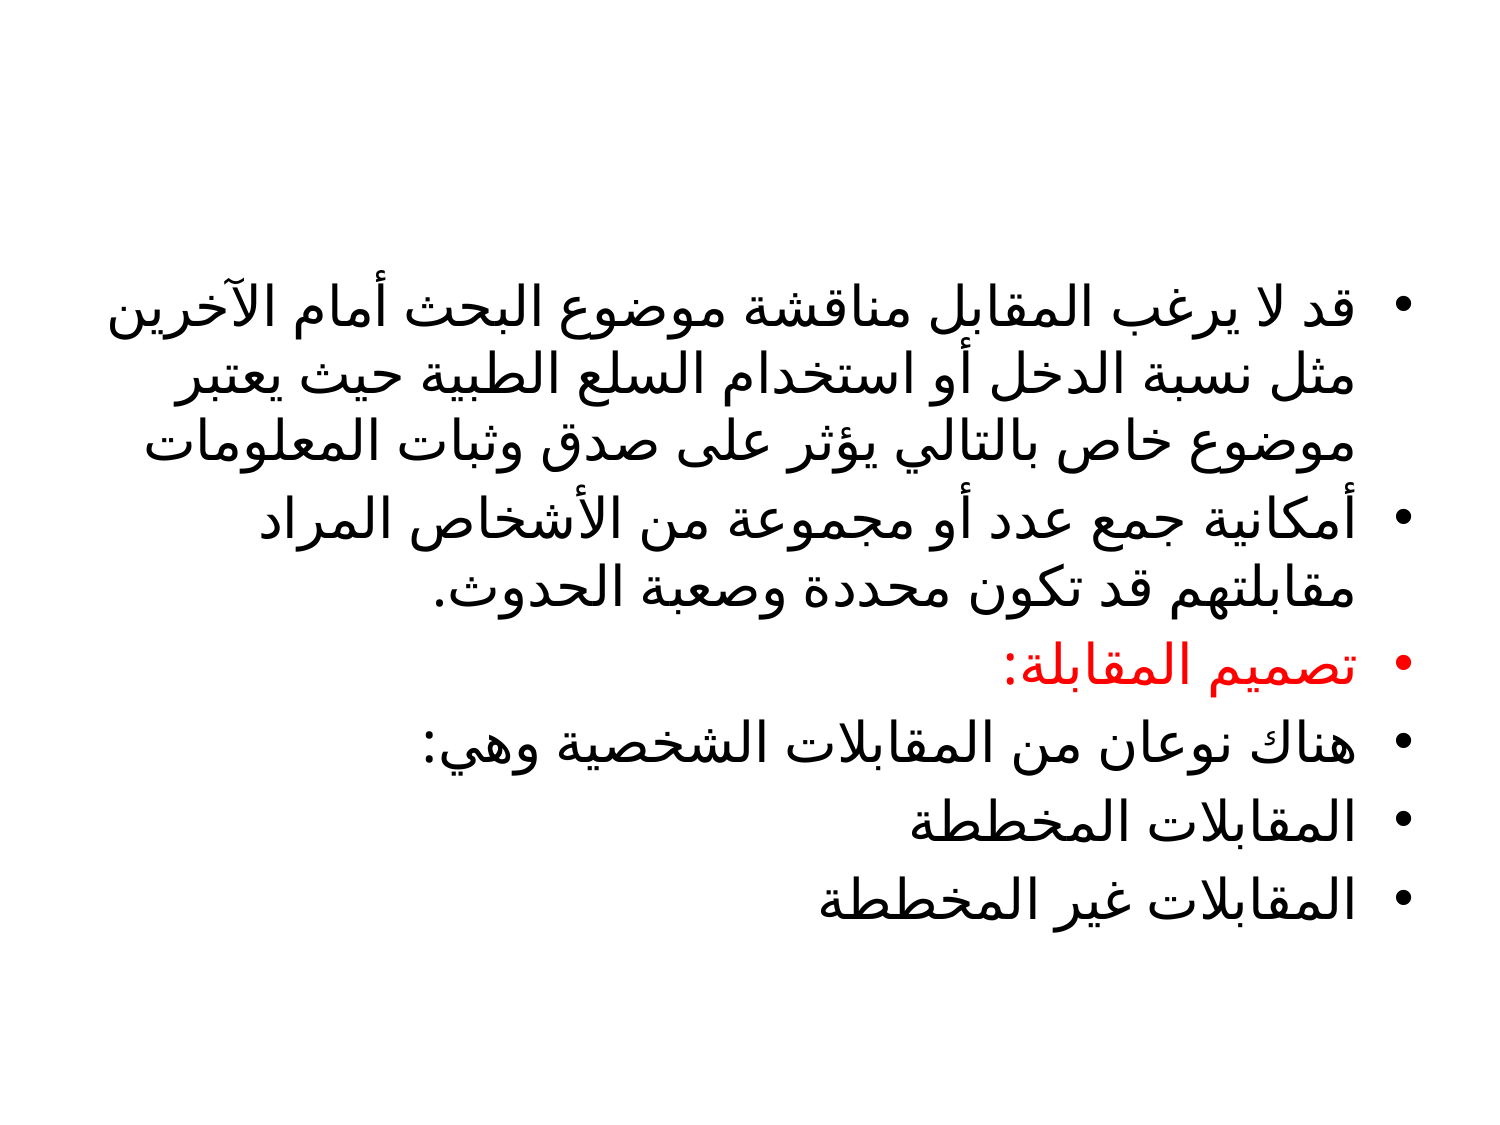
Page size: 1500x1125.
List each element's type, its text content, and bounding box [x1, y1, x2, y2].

list قد لا يرغب المقابل مناقشة موضوع البحث أمام الآخرين مثل نسبة الدخل أو استخدام السلع الطبية حيث يعتبر موضوع خاص بالتالي يؤثر على صدق وثبات المعلومات أمكانية جمع عدد أو مجموعة من الأشخاص المراد مقابلتهم قد تكون محددة وصعبة الحدوث. تصميم المقابلة: هناك نوعان من المقابلات الشخصية وهي: المقابلات المخططة المقابلات غير المخططة [75, 262, 1425, 1005]
